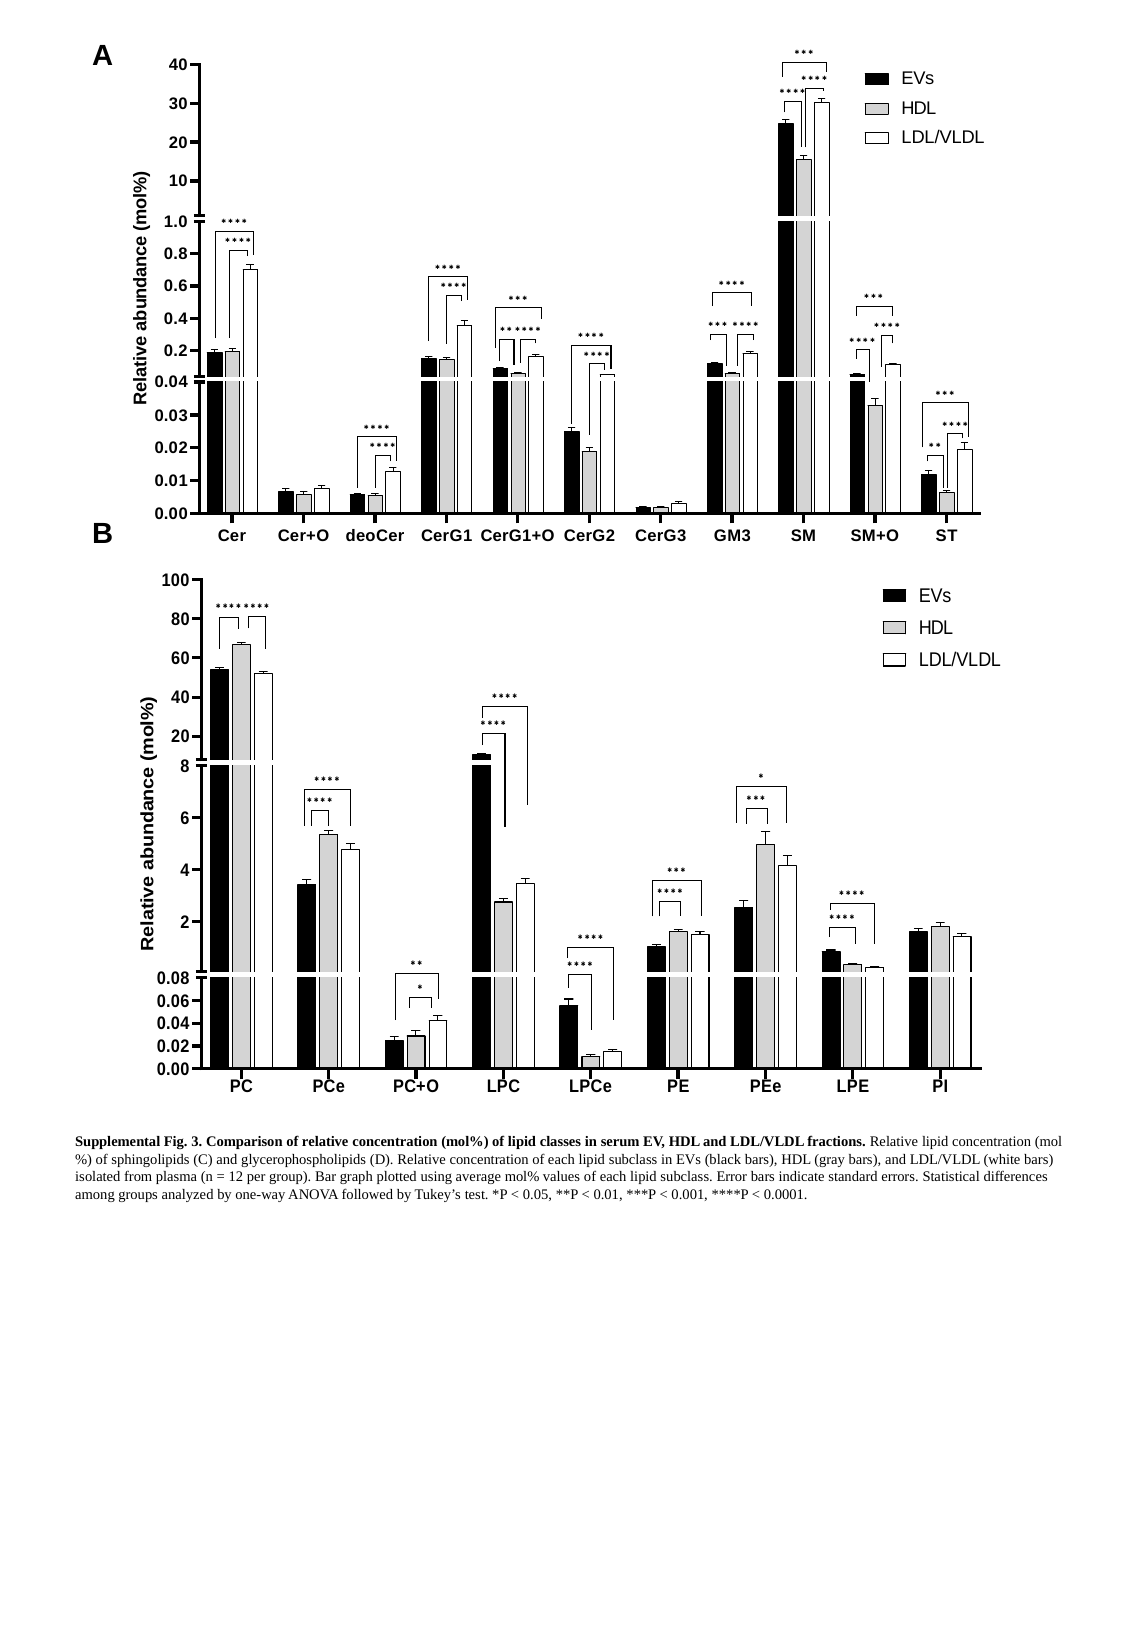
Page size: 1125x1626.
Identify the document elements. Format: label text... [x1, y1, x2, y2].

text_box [76, 28, 1031, 1125]
text_box Supplemental Fig. 3. Comparison of relative concentration (mol%) of lipid classes in serum EV, HDL and LDL/VLDL fractions. Relative lipid concentration (mol%) of sphingolipids (C) and glycerophospholipids (D). Relative concentration of each lipid subclass in EVs (black bars), HDL (gray bars), and LDL/VLDL (white bars) isolated from plasma (n = 12 per group). Bar graph plotted using average mol% values of each lipid subclass. Error bars indicate standard errors. Statistical differences among groups analyzed by one-way ANOVA followed by Tukey’s test. *P < 0.05, **P < 0.01, ***P < 0.001, ****P < 0.0001. [60, 1124, 1084, 1210]
